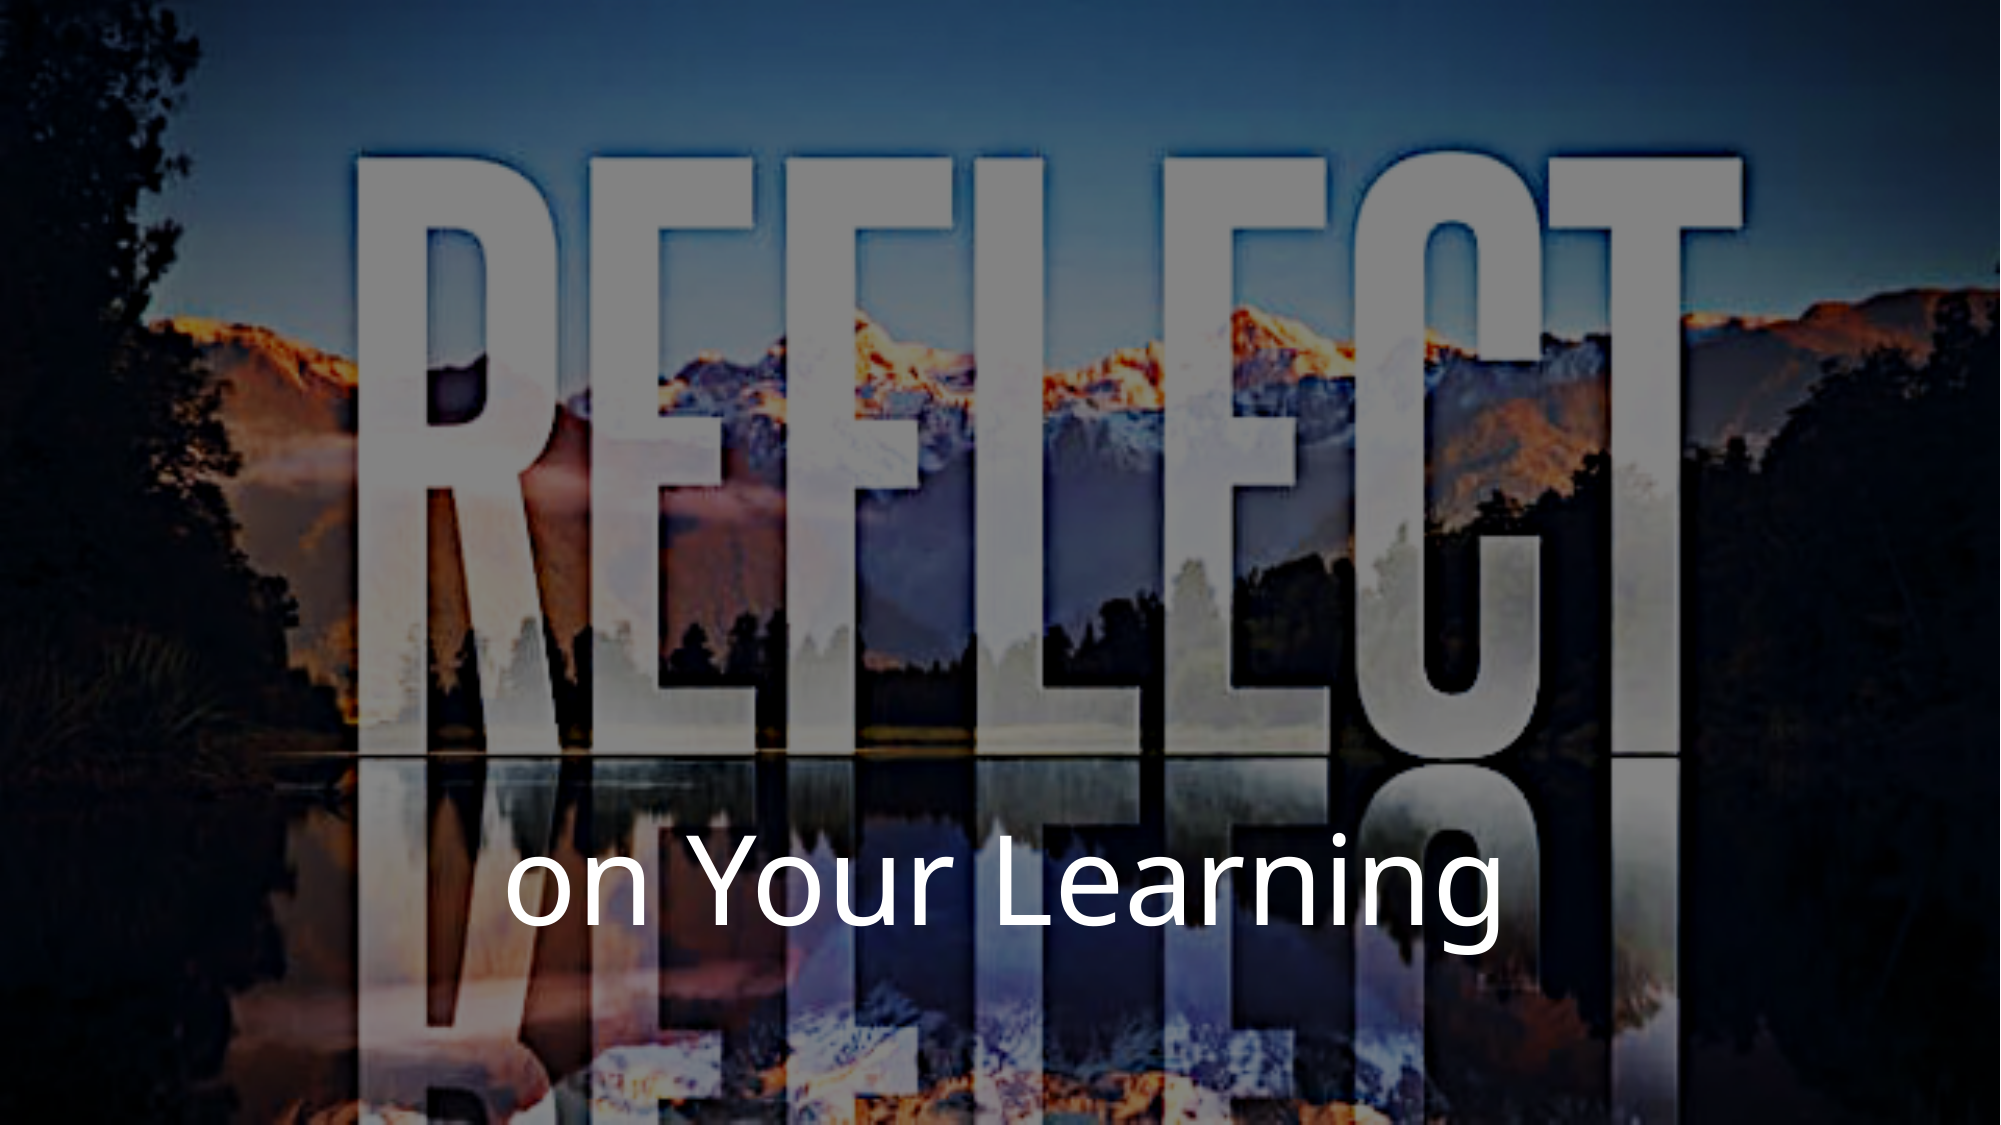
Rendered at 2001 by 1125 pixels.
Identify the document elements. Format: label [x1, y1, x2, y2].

list [0, 0, 2000, 1125]
